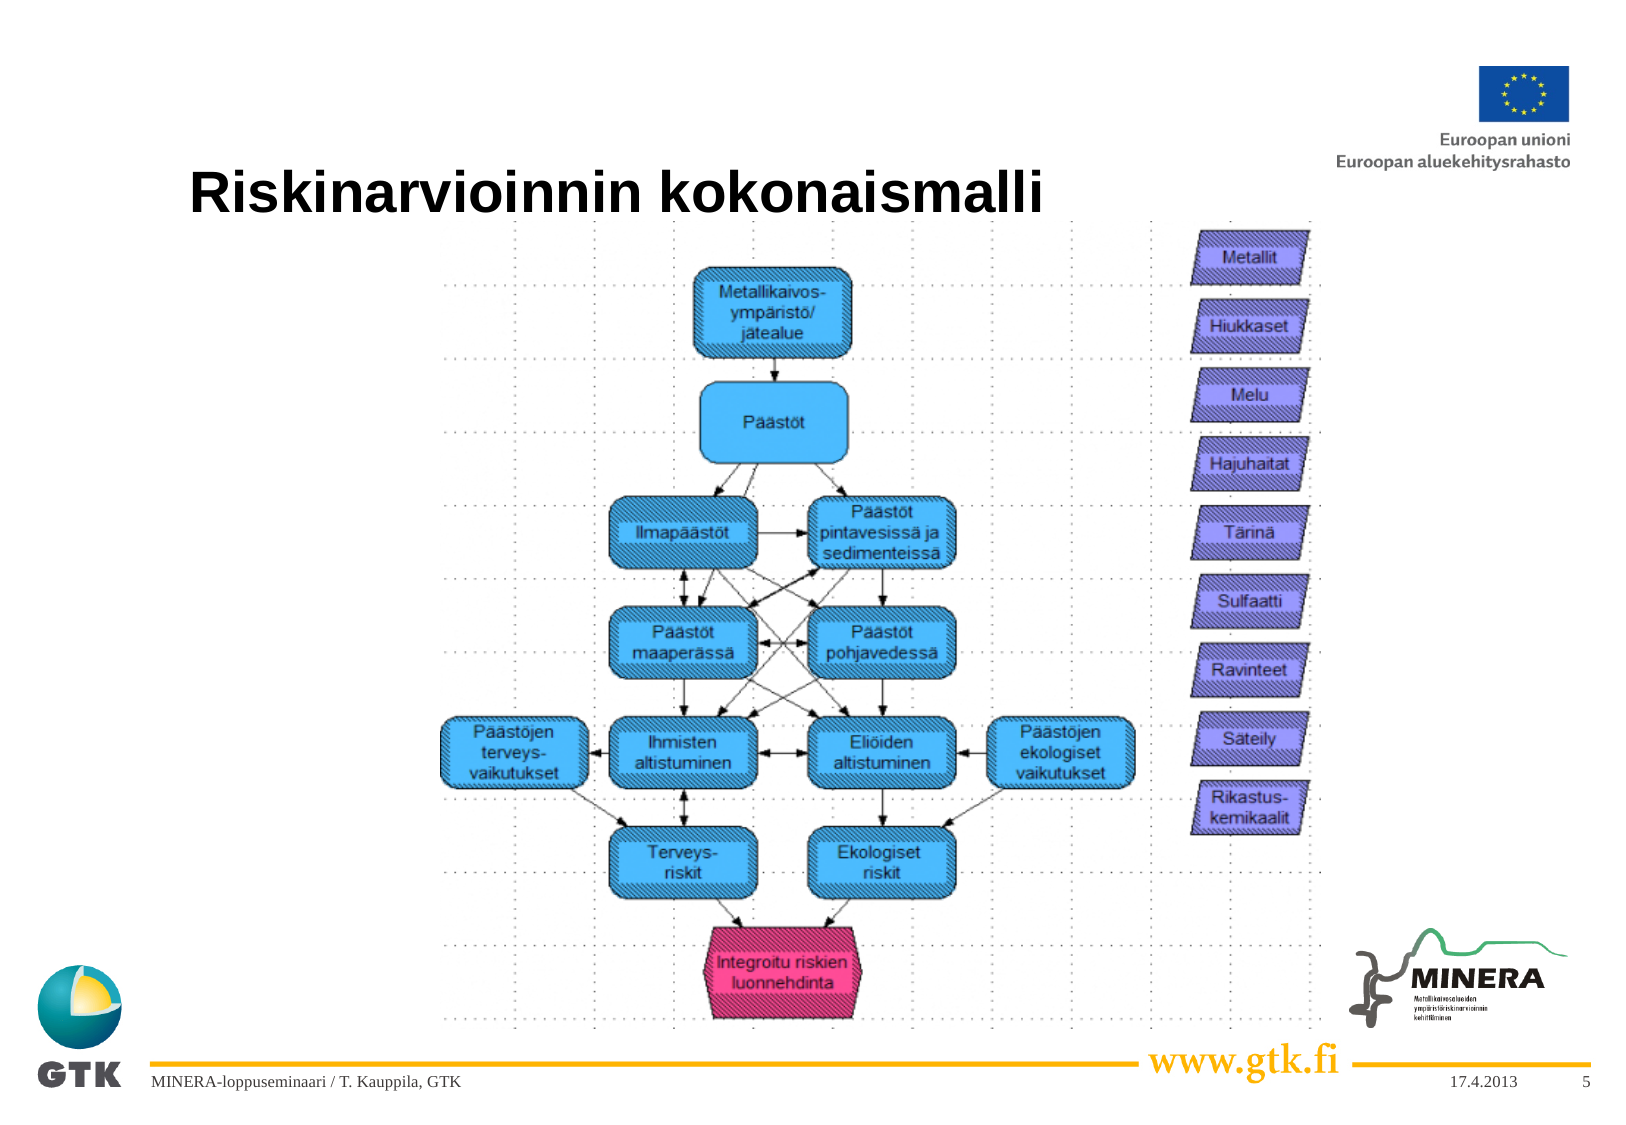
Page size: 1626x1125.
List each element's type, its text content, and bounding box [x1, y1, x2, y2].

picture [1349, 928, 1568, 1028]
picture [31, 952, 128, 1094]
footer MINERA-loppuseminaari / T. Kauppila, GTK [135, 1069, 1144, 1093]
picture [142, 1032, 1601, 1092]
slide_number 5 [1533, 1069, 1606, 1093]
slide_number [1344, 1069, 1533, 1093]
title Riskinarvioinnin kokonaismalli [174, 31, 1569, 232]
picture [440, 221, 1321, 1030]
picture [1336, 66, 1570, 171]
